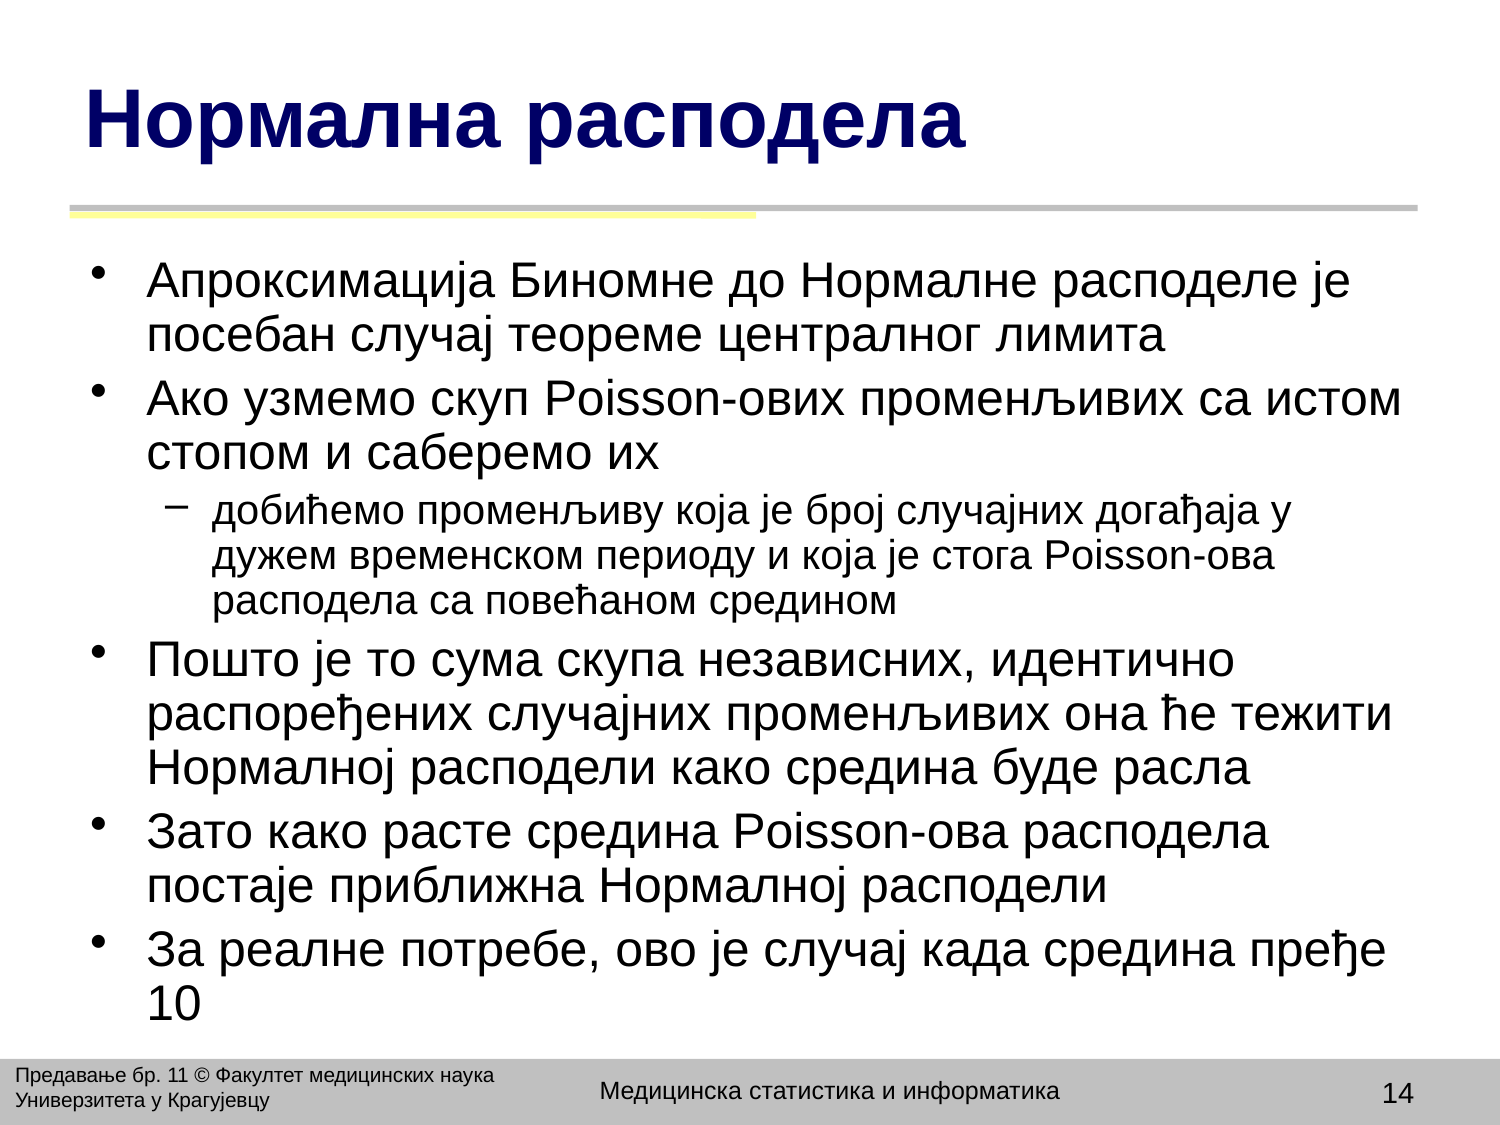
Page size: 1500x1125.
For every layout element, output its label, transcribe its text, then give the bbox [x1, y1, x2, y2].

footer Медицинска статистика и информатика [512, 1066, 1149, 1125]
list Aпроксимација Биномне до Нормалне расподеле је посебан случај теореме централног лимита Aко узмемо скуп Poisson-ових променљивих са истом стопом и саберемо их добићемо променљиву која је број случајних догађаја у дужем временском периоду и која је стога Poisson-ова расподела са повећаном средином Пошто је то сума скупа независних, идентично распоређених случајних променљивих она ће тежити Нормалној расподели како средина буде расла Зато како расте средина Poisson-ова расподела постаје приближна Нормалној расподели За реалне потребе, ово је случај када средина пређе 10 [74, 246, 1426, 1023]
title Нормална расподела [69, 19, 1426, 208]
slide_number 14 [1163, 1066, 1430, 1125]
slide_number Предавање бр. 11 © Факултет медицинских наука Универзитета у Крагујевцу [0, 1053, 612, 1108]
